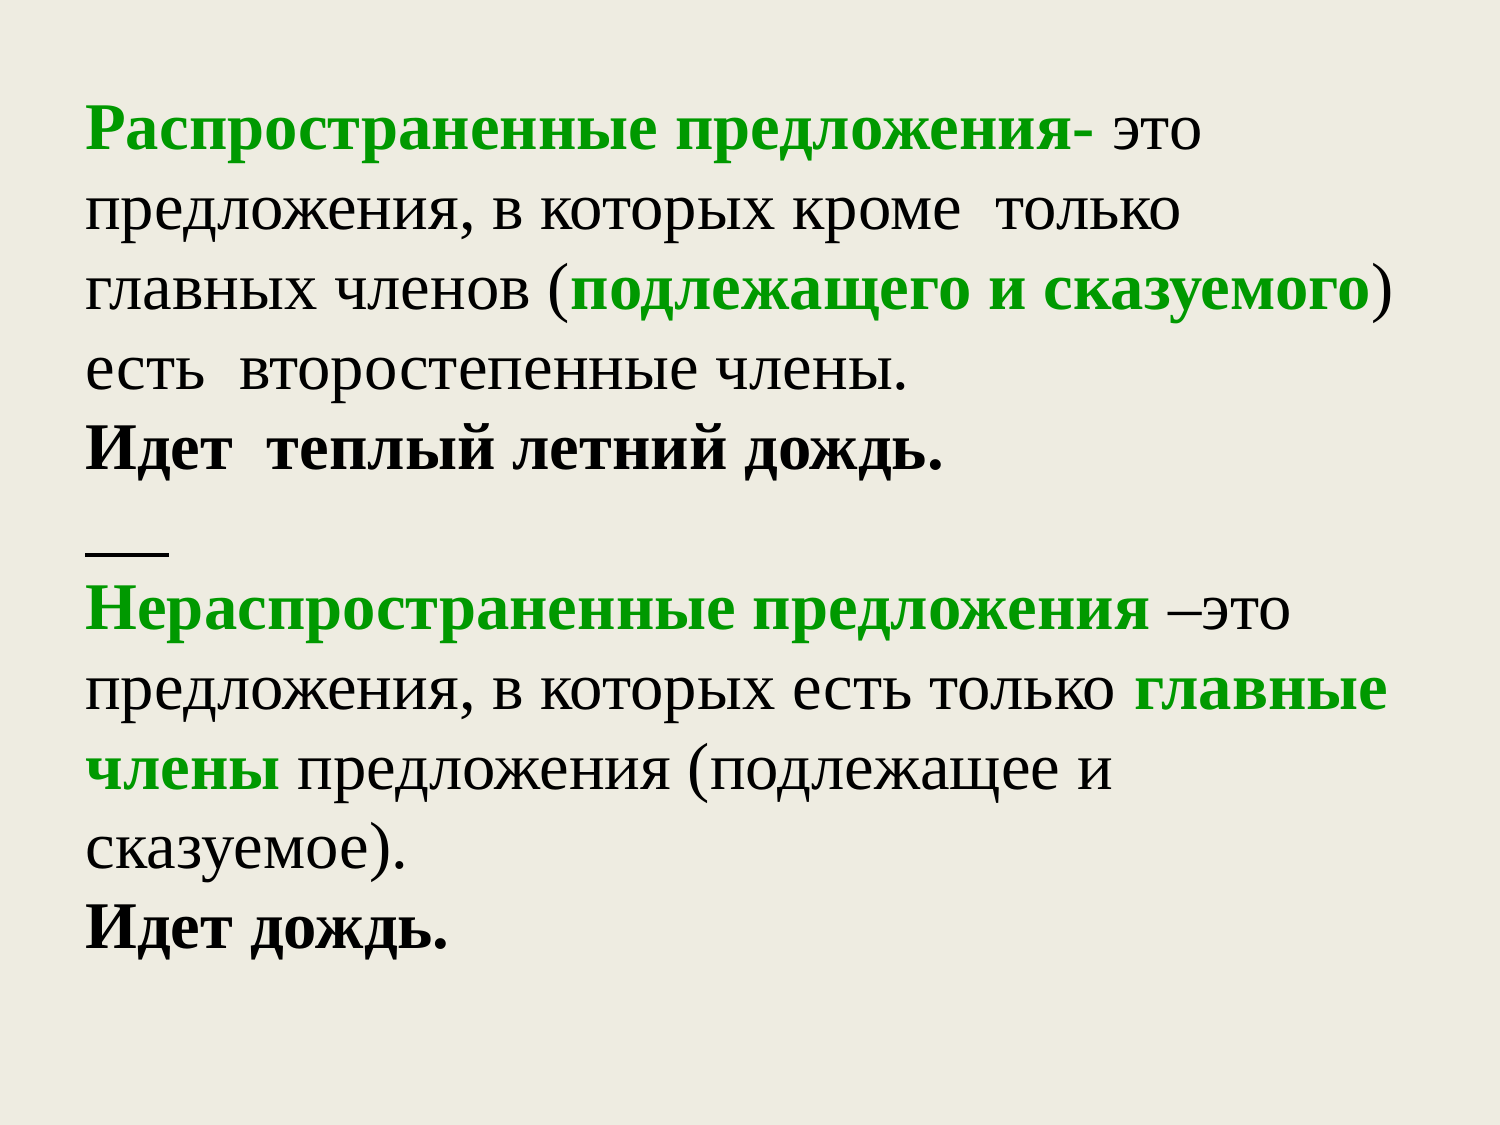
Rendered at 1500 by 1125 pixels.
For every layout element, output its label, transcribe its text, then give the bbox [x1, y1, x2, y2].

text_box Распространенные предложения- это предложения, в которых кроме только главных членов (подлежащего и сказуемого) есть второстепенные члены. Идет теплый летний дождь. Нераспространенные предложения –это предложения, в которых есть только главные члены предложения (подлежащее и сказуемое). Идет дождь. [70, 75, 1430, 1033]
